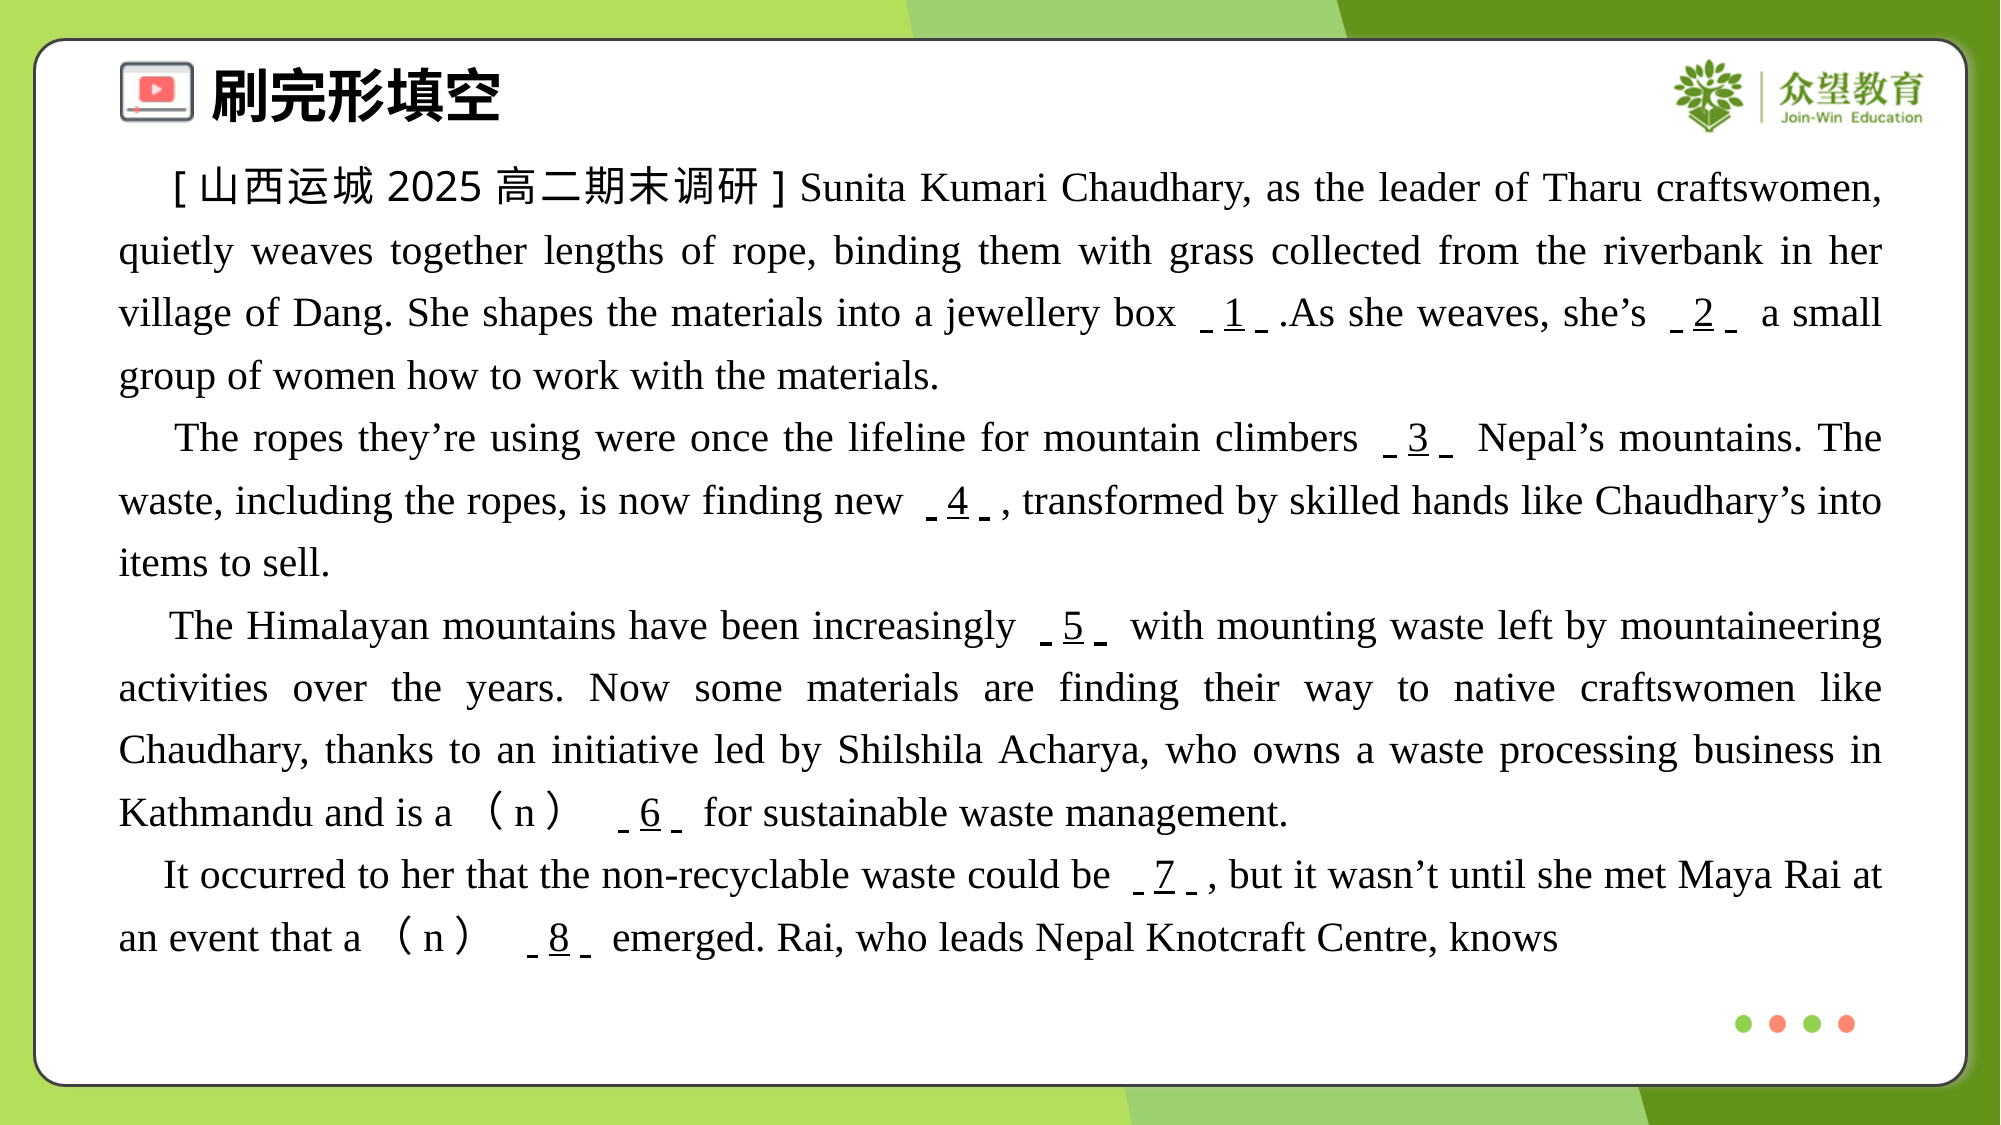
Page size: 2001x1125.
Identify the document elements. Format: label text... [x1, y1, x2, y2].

picture [0, 0, 2000, 1125]
text_box [山西运城2025高二期末调研] Sunita Kumari Chaudhary, as the leader of Tharu craftswomen, quietly weaves together lengths of rope, binding them with grass collected from the riverbank in her village of Dang. She shapes the materials into a jewellery box . .1. ..As she weaves, she’s . .2. . a small group of women how to work with the materials. The ropes they’re using were once the lifeline for mountain climbers . .3. . Nepal’s mountains. The waste, including the ropes, is now finding new . .4. ., transformed by skilled hands like Chaudhary’s into items to sell. The Himalayan mountains have been increasingly . .5. . with mounting waste left by mountaineering activities over the years. Now some materials are finding their way to native craftswomen like Chaudhary, thanks to an initiative led by Shilshila Acharya, who owns a waste processing business in Kathmandu and is a（n） . .6. . for sustainable waste management. It occurred to her that the non-recyclable waste could be . .7. ., but it wasn’t until she met Maya Rai at an event that a（n） . .8. . emerged. Rai, who leads Nepal Knotcraft Centre, knows [118, 147, 1883, 955]
